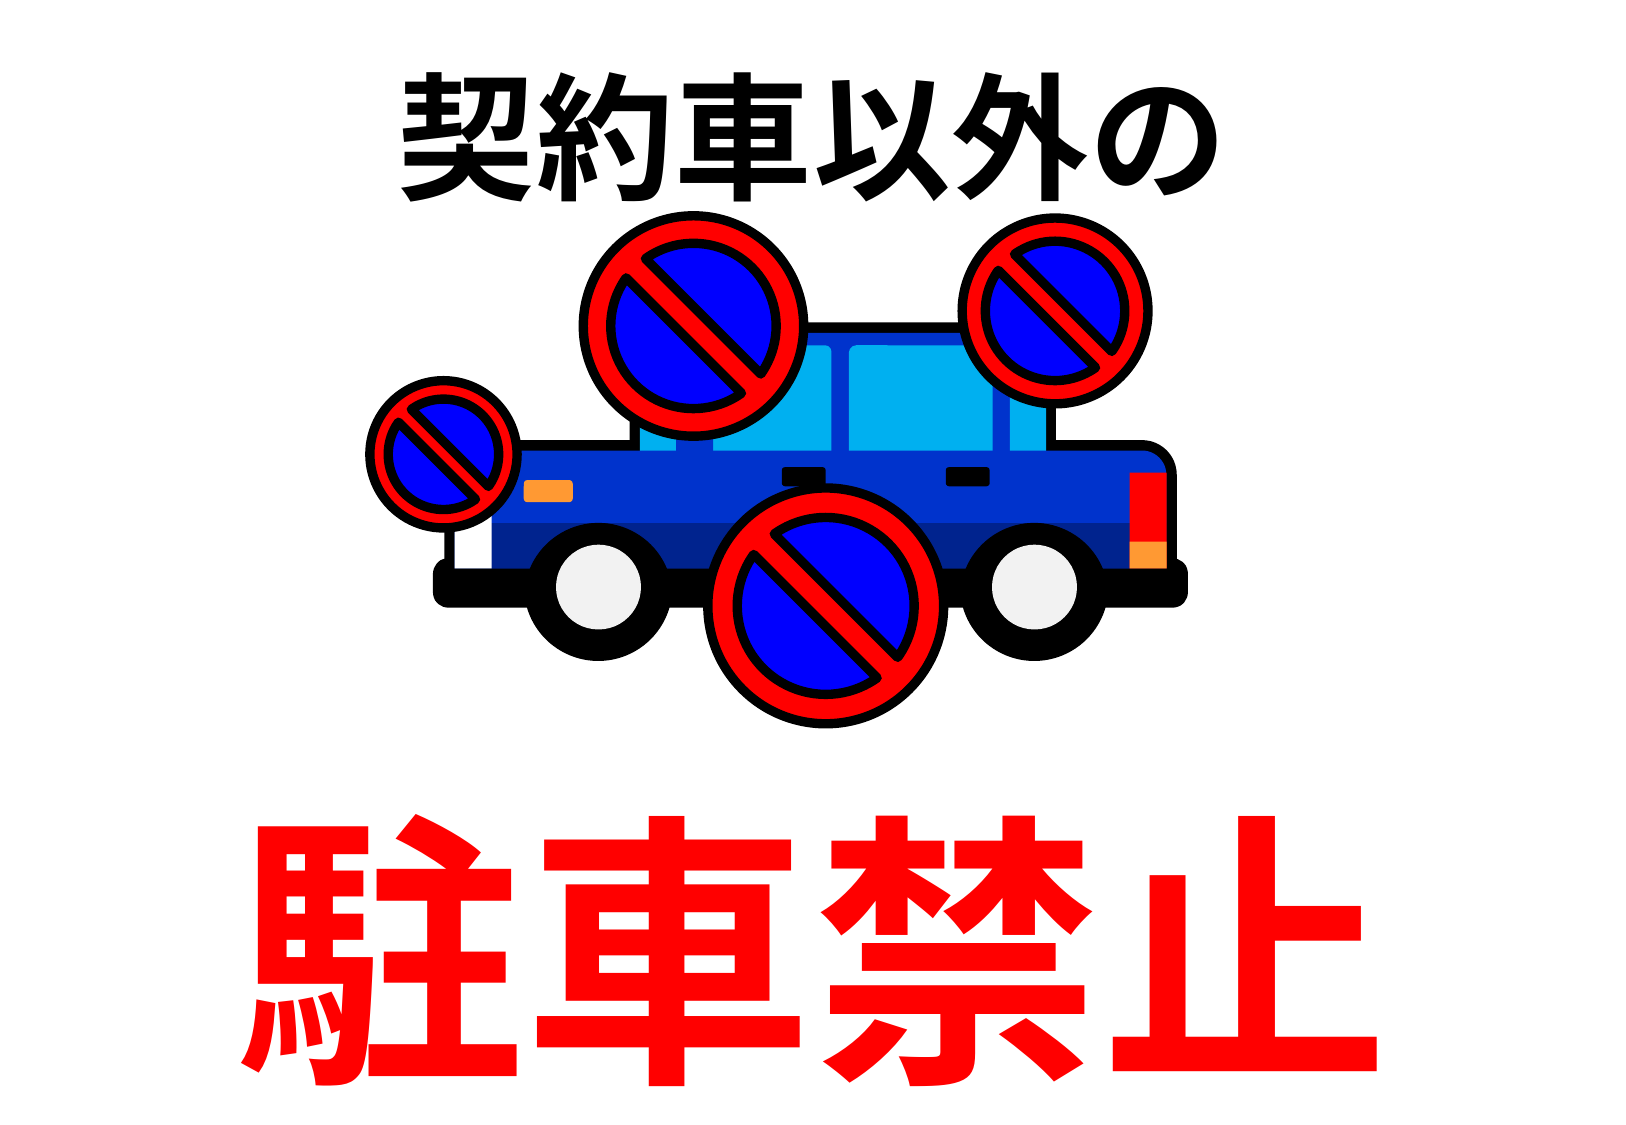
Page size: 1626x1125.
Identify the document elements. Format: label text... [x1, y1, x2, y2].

text_box 契約車以外の [0, 44, 1625, 225]
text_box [369, 215, 1178, 724]
text_box 駐車禁止 [0, 765, 1625, 1125]
